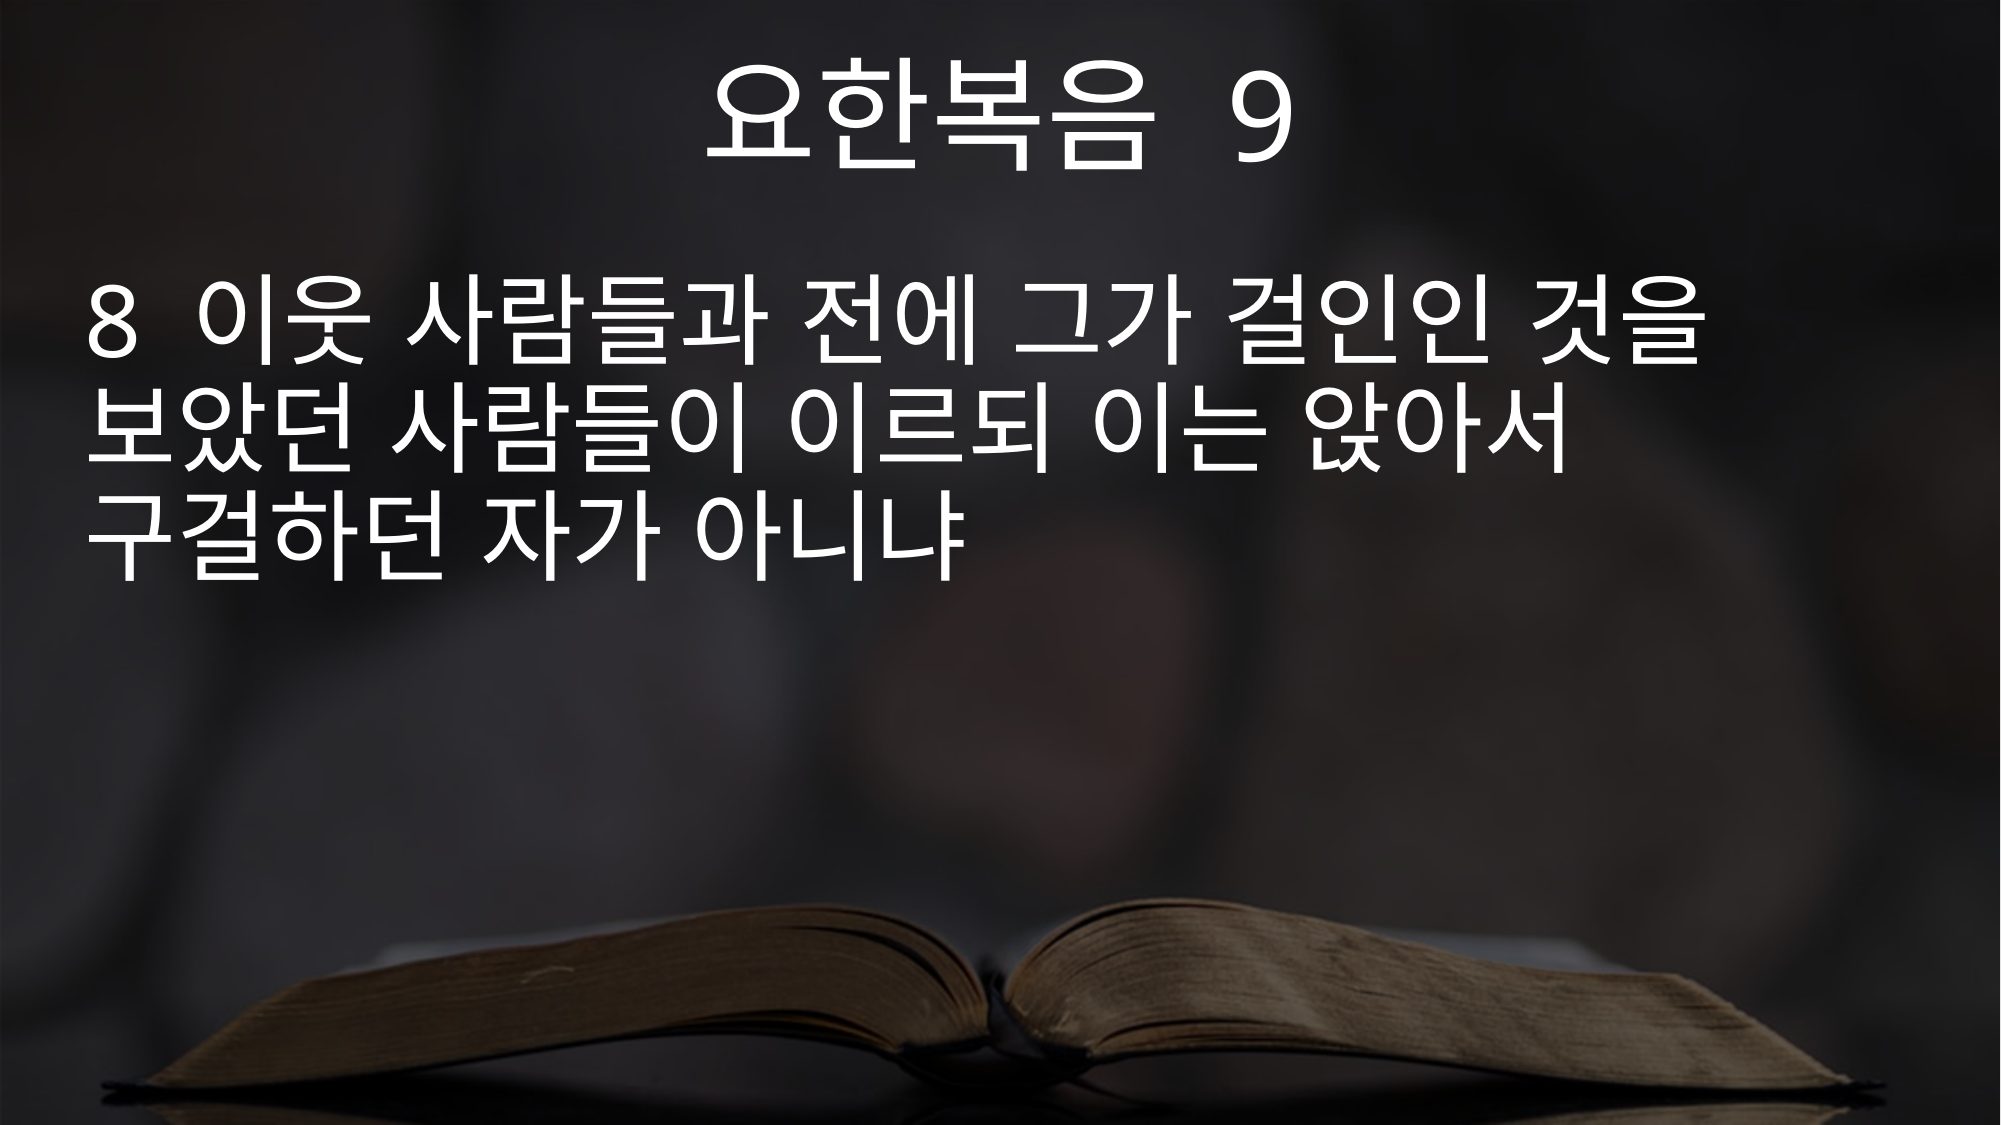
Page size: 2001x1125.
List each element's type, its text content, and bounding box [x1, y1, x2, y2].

footer 요한복음 9 [0, 32, 2000, 192]
list 8 이웃 사람들과 전에 그가 걸인인 것을 보았던 사람들이 이르되 이는 앉아서 구걸하던 자가 아니냐 [69, 263, 1953, 423]
picture [0, 0, 2001, 1125]
